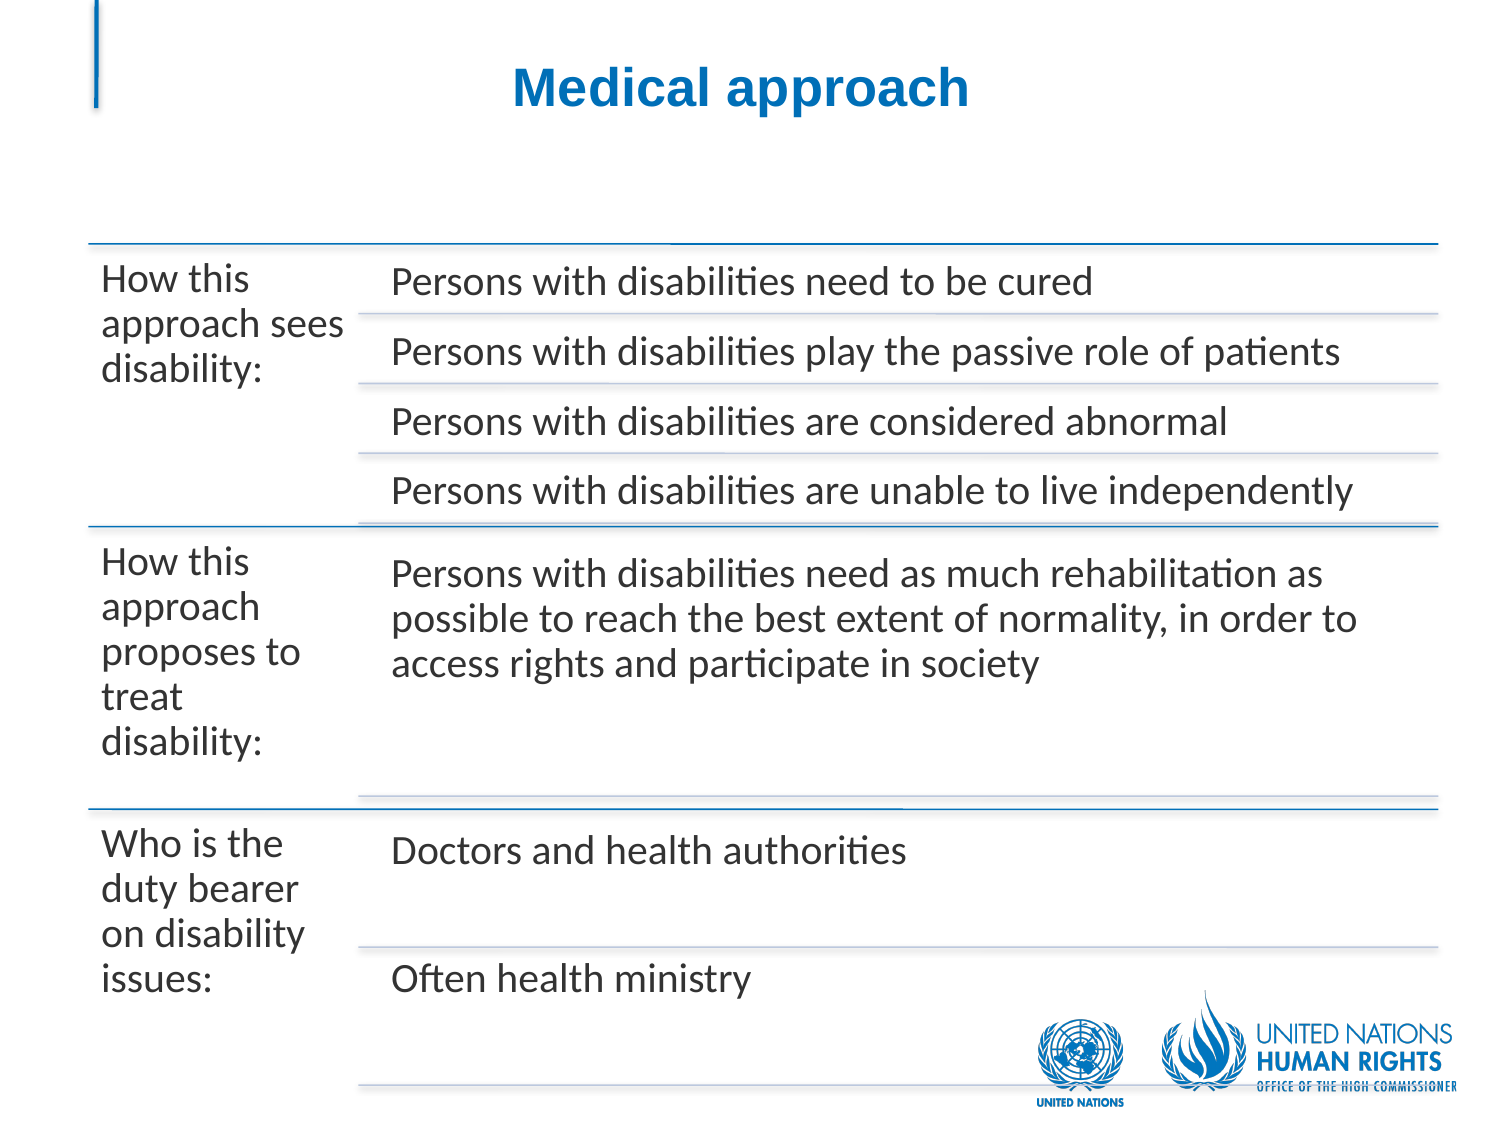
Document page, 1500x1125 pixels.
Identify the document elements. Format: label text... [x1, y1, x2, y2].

title Medical approach [121, 45, 1363, 224]
picture [1037, 990, 1457, 1107]
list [88, 243, 1439, 1093]
